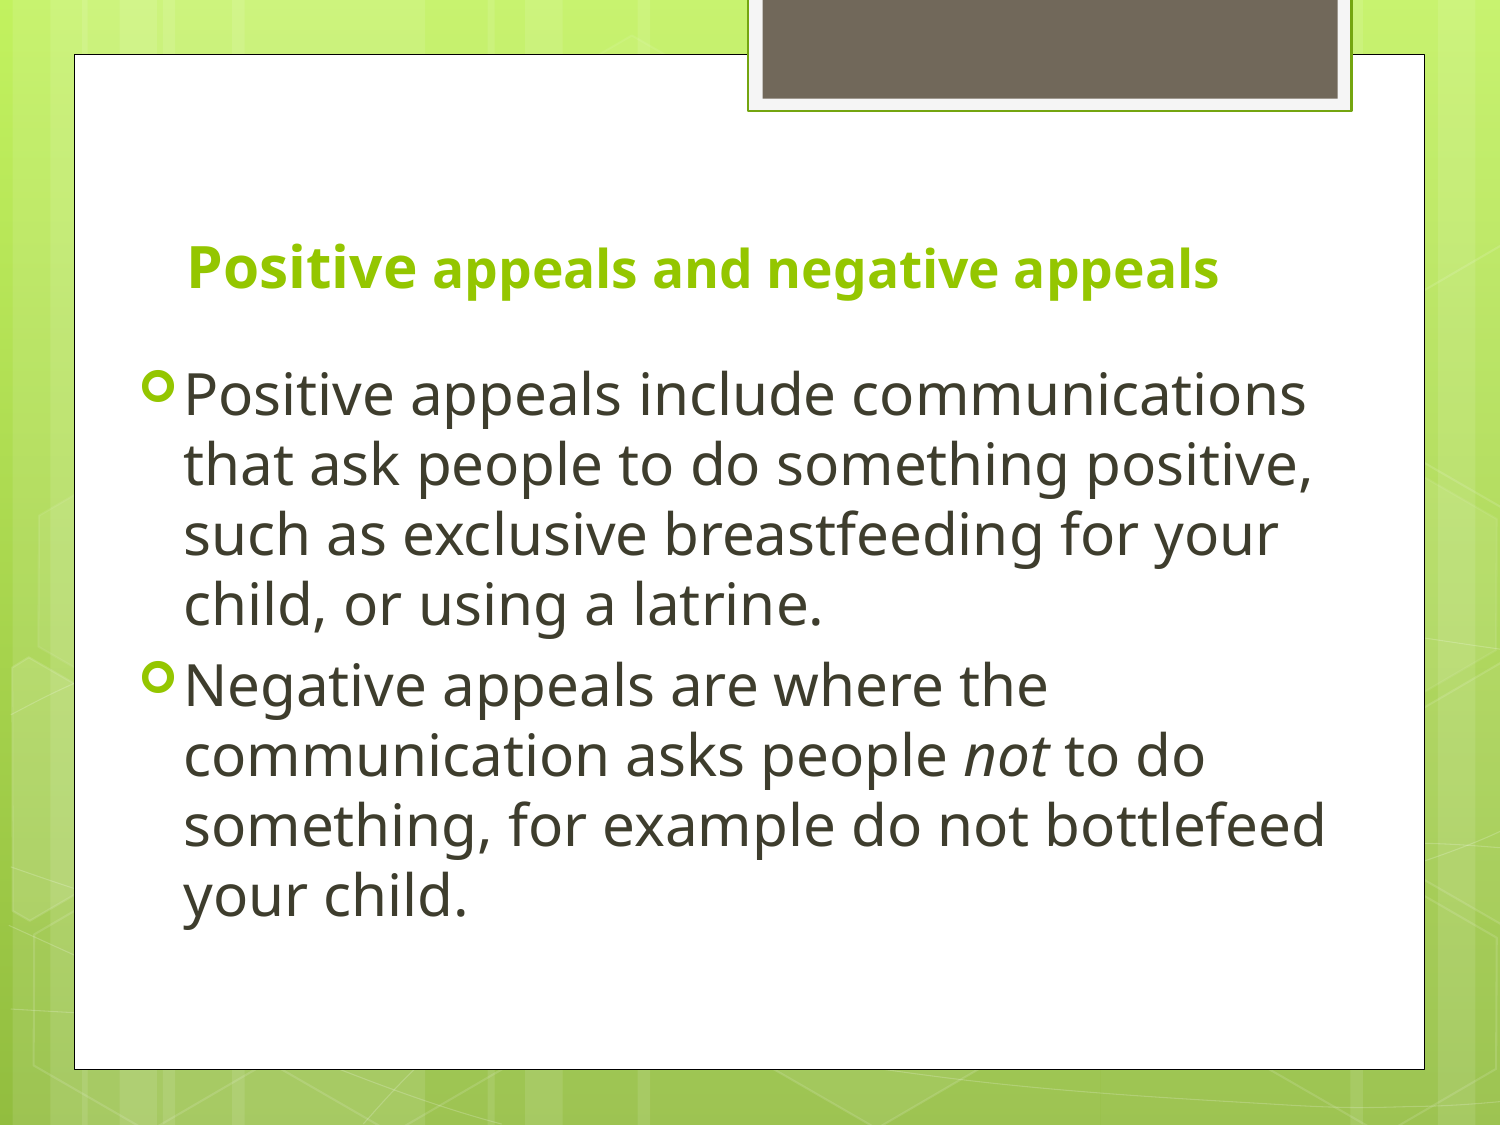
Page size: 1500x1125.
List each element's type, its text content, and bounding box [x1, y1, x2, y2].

list Positive appeals include communications that ask people to do something positive, such as exclusive breastfeeding for your child, or using a latrine. Negative appeals are where the communication asks people not to do something, for example do not bottlefeed your child. [112, 349, 1388, 1032]
title Positive appeals and negative appeals [171, 184, 1324, 349]
